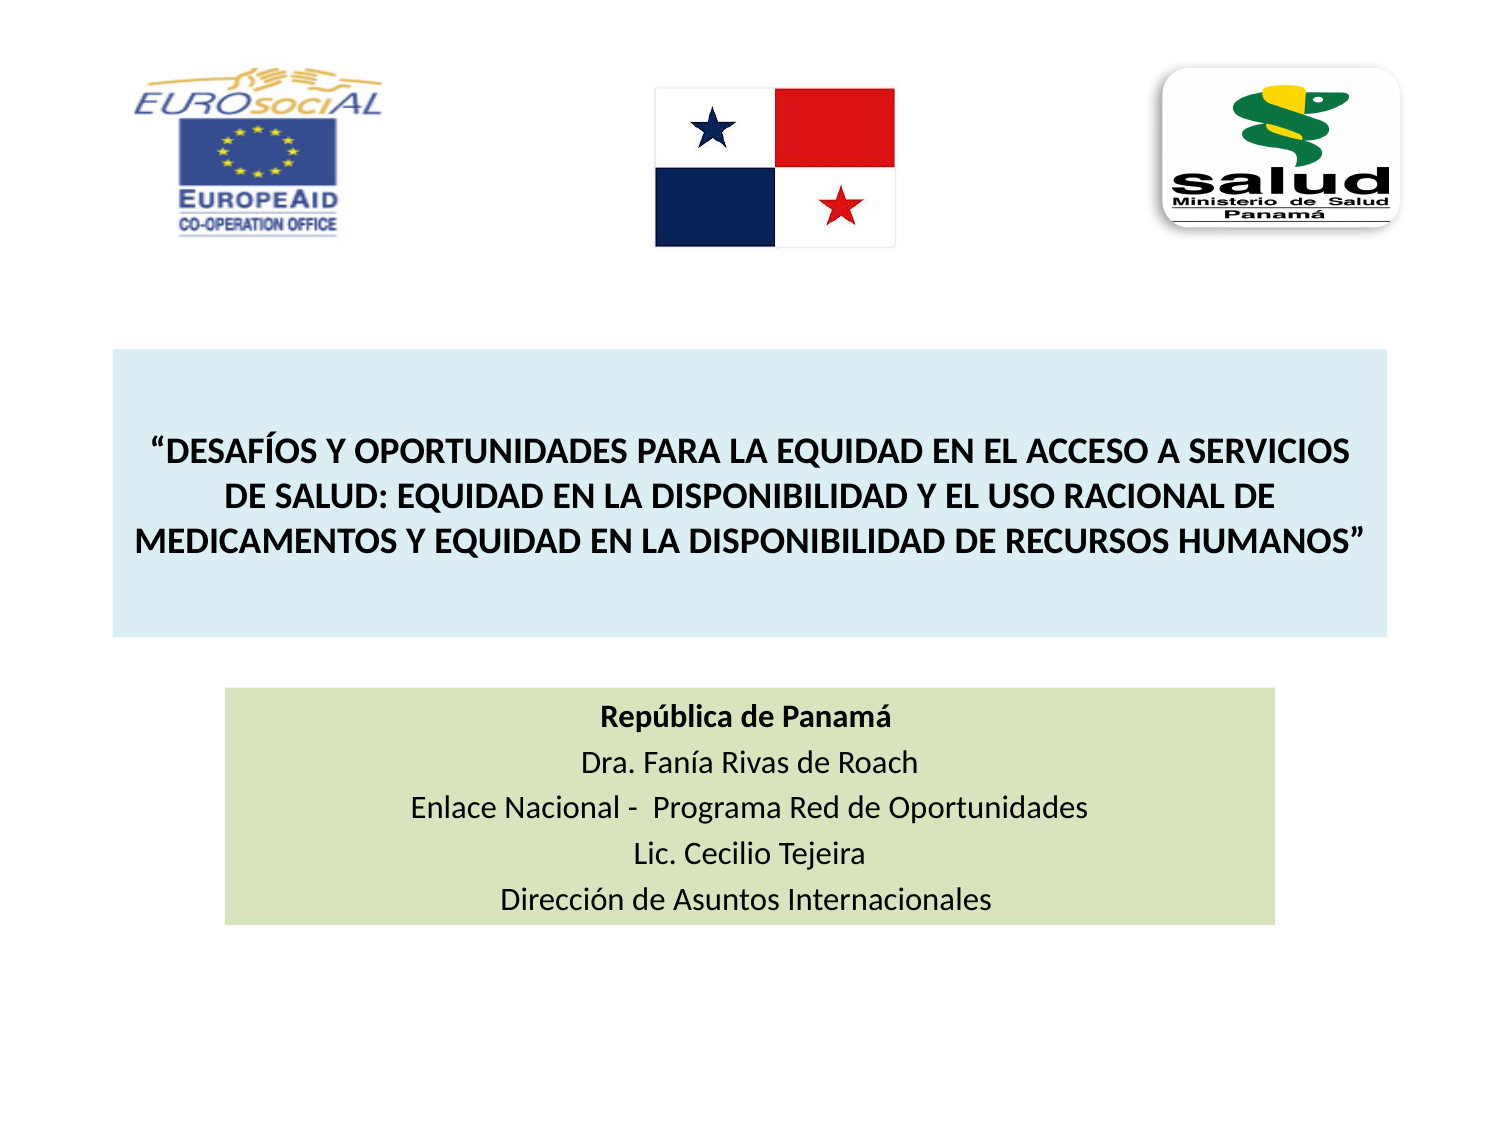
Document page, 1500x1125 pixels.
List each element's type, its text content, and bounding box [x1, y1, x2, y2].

title “Desafíos y Oportunidades para la Equidad en el Acceso a Servicios de Salud: equidad en la disponibilidad y el uso racional de medicamentos y equidad en la disponibilidad de recursos humanos” [112, 349, 1388, 638]
picture [124, 58, 388, 251]
picture [649, 84, 901, 251]
picture [1162, 67, 1401, 228]
subtitle República de Panamá Dra. Fanía Rivas de Roach Enlace Nacional - Programa Red de Oportunidades Lic. Cecilio Tejeira Dirección de Asuntos Internacionales [225, 687, 1275, 925]
